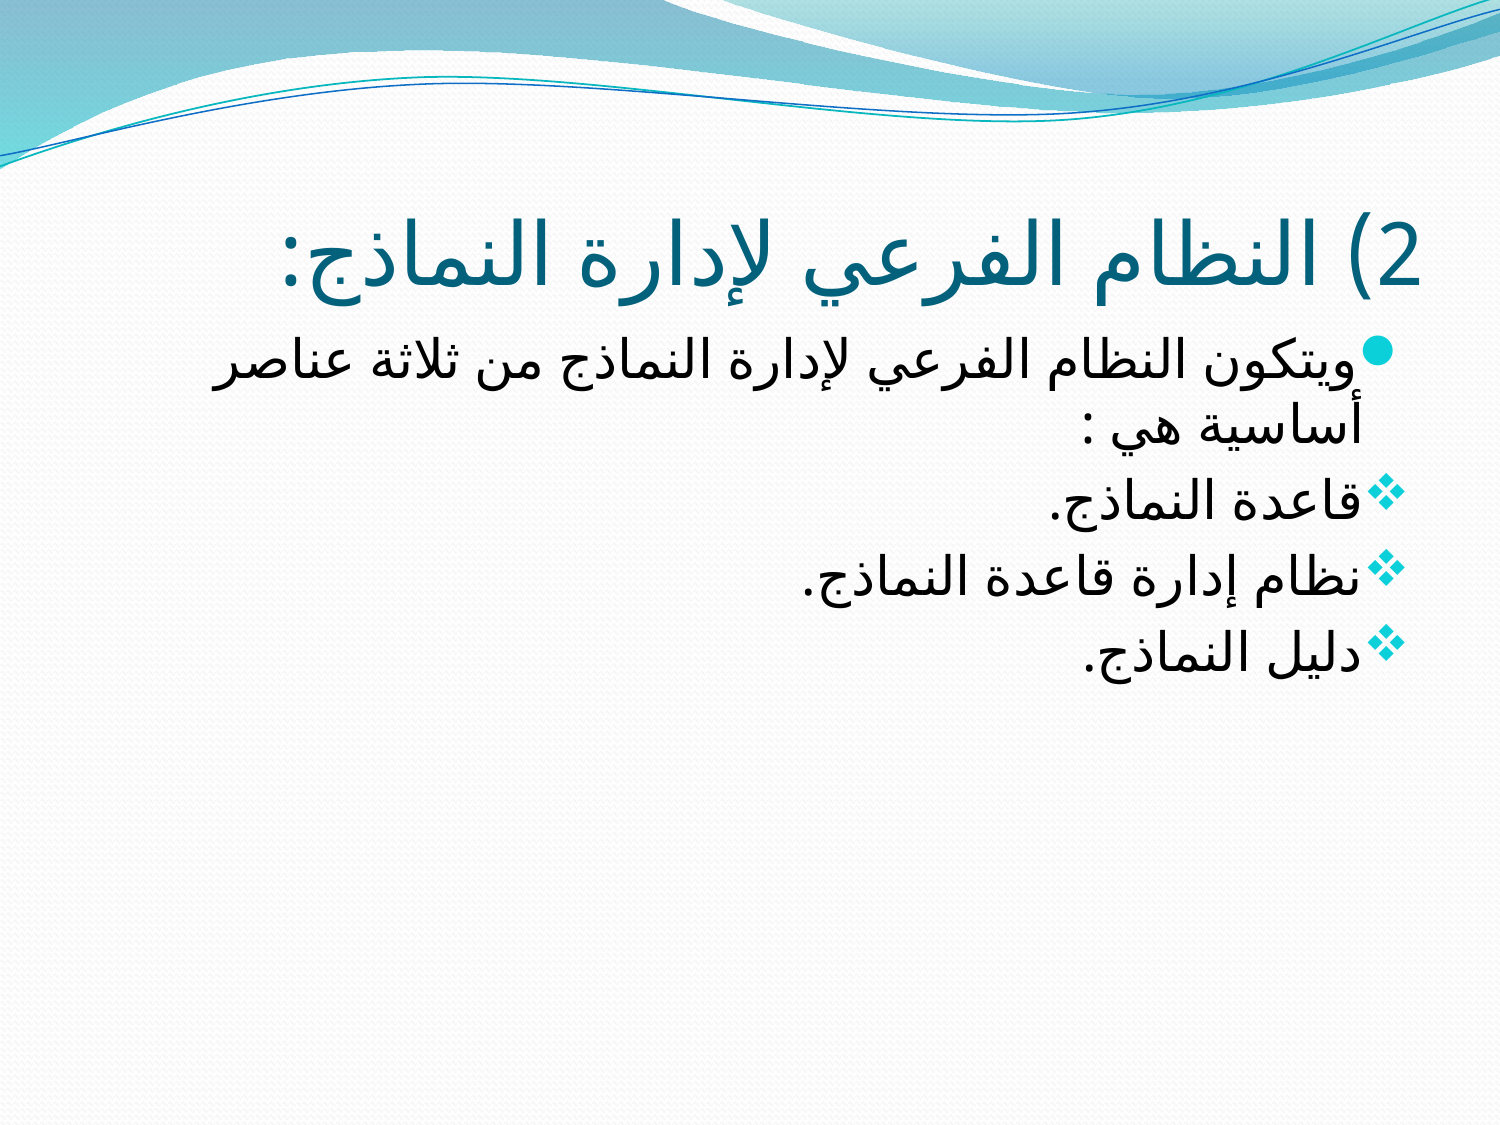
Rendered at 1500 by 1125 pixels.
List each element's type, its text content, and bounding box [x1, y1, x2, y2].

title 2) النظام الفرعي لإدارة النماذج: [75, 115, 1425, 303]
list ويتكون النظام الفرعي لإدارة النماذج من ثلاثة عناصر أساسية هي : قاعدة النماذج. نظام إدارة قاعدة النماذج. دليل النماذج. [75, 317, 1425, 1038]
